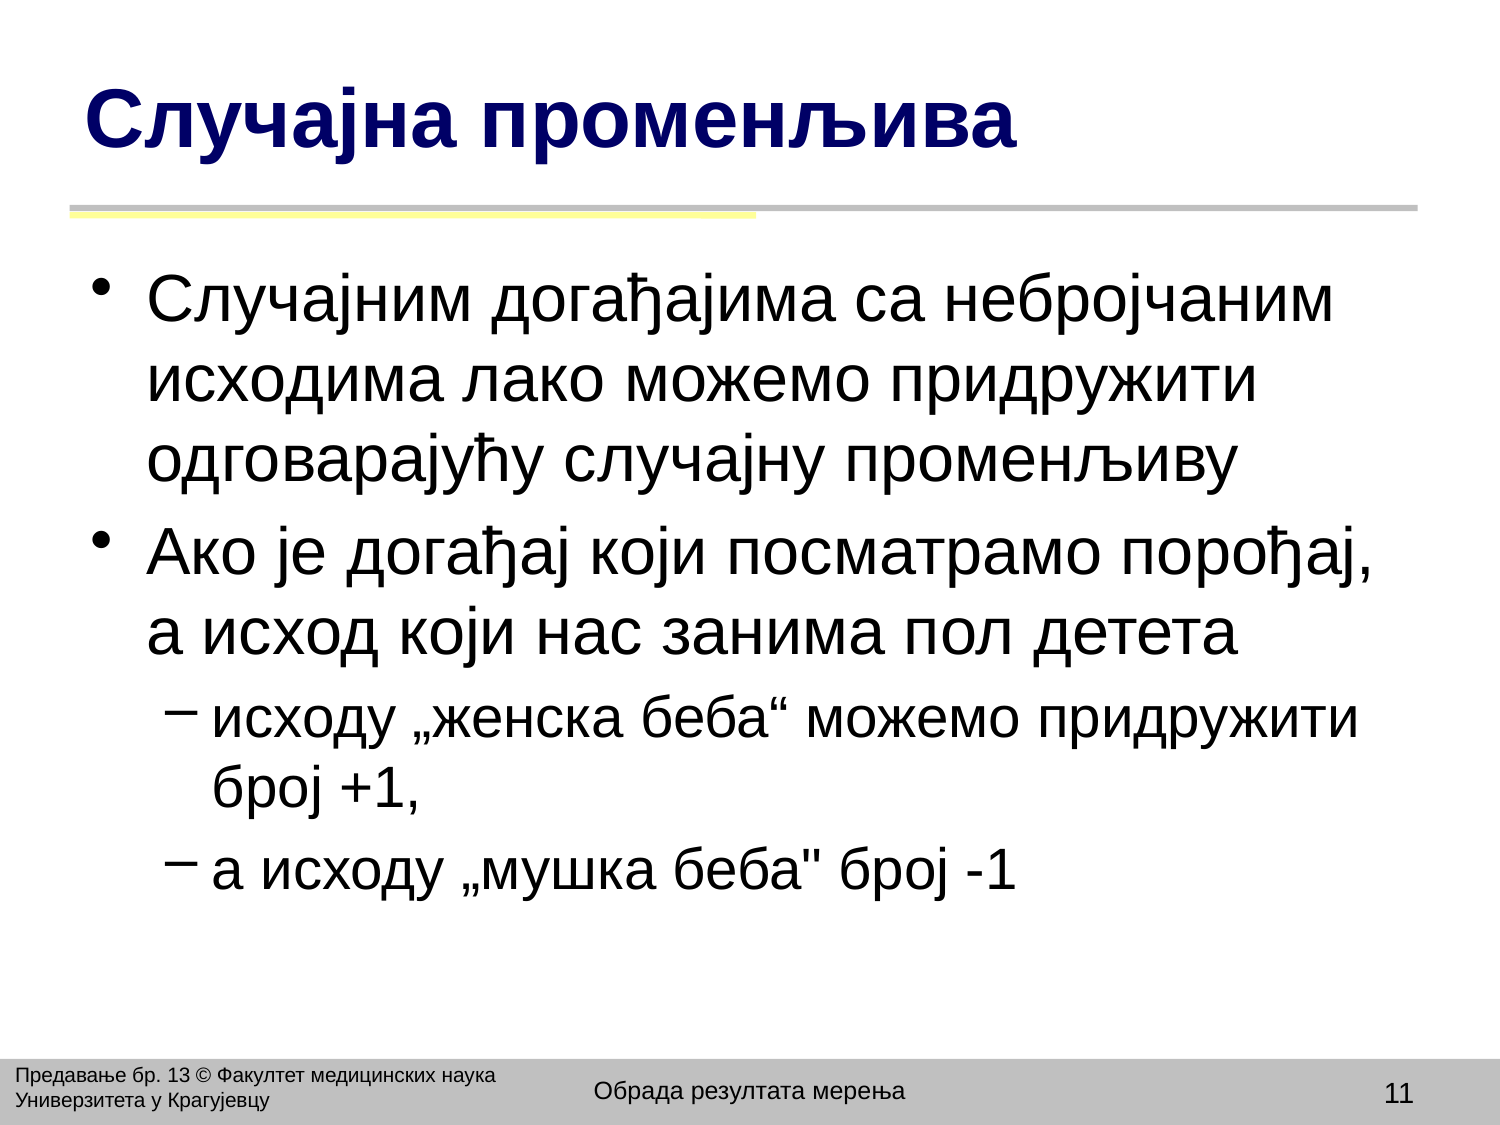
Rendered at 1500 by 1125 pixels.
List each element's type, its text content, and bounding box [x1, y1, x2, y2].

slide_number Предавање бр. 13 © Факултет медицинских наука Универзитета у Крагујевцу [0, 1053, 631, 1108]
list Случајним догађајима са небројчаним исходима лако можемо придружити одговарајућу случајну променљиву Ако је догађај који посматрамо порођај, а исход који нас занима пол детета исходу „женска беба“ можемо придружити број +1, а исходу „мушка беба" број -1 [74, 246, 1426, 1023]
footer Обрада резултата мерења [512, 1066, 988, 1125]
slide_number 11 [1079, 1066, 1430, 1125]
title Случајна променљива [69, 19, 1426, 208]
